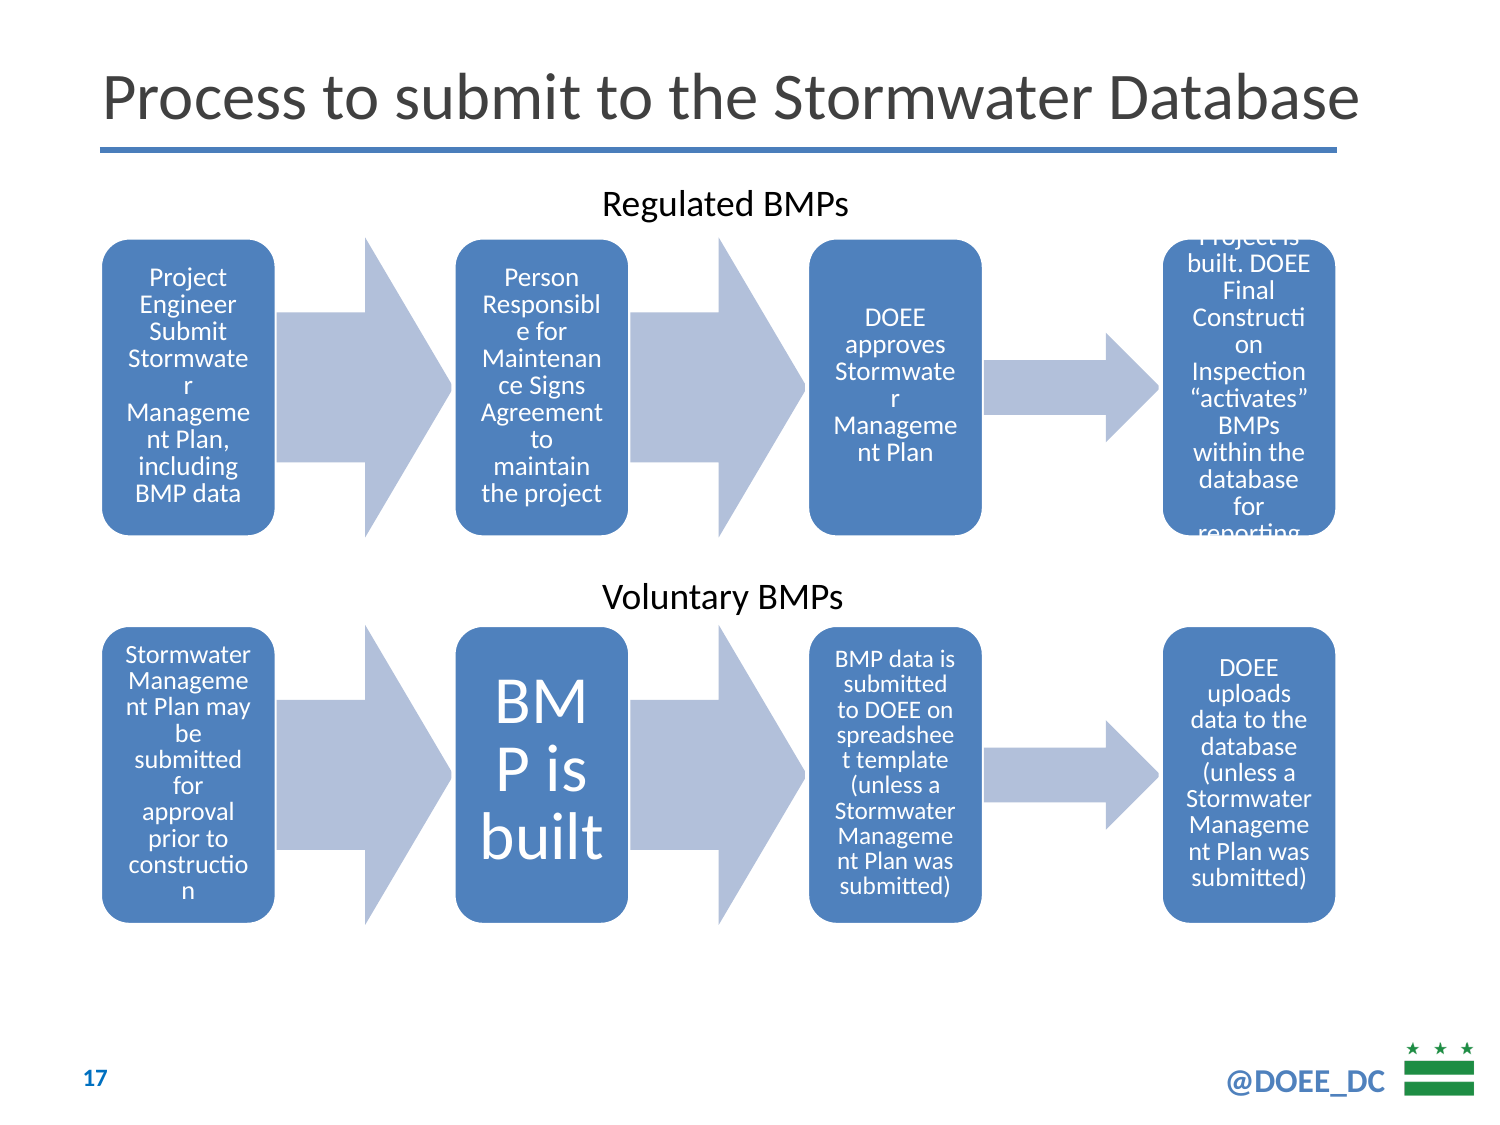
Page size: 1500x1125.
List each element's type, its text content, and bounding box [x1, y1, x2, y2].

text_box Voluntary BMPs [587, 564, 900, 623]
text_box Regulated BMPs [587, 171, 900, 232]
text_box Process to submit to the Stormwater Database [87, 45, 1438, 233]
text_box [99, 624, 1338, 926]
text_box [99, 237, 1338, 538]
picture [1399, 1036, 1477, 1101]
text_box @DOEE_DC [1174, 1051, 1396, 1106]
text_box 17 [67, 1046, 418, 1107]
